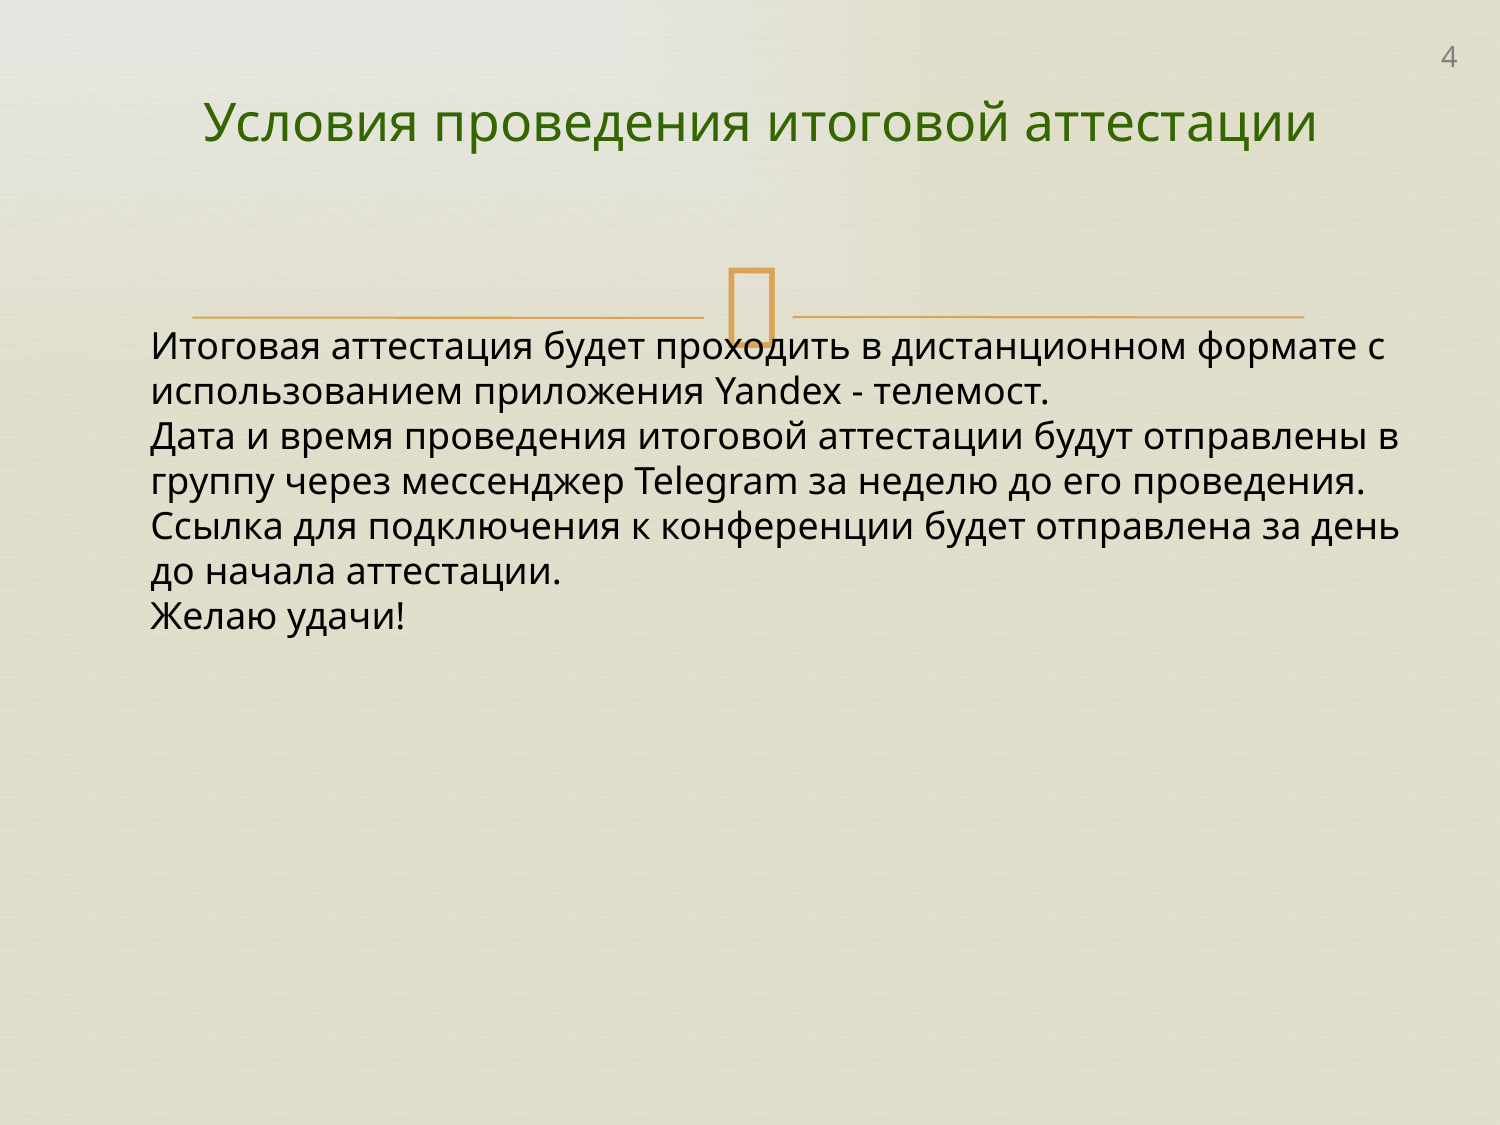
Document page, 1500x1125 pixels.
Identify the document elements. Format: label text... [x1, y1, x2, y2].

text_box Итоговая аттестация будет проходить в дистанционном формате с использованием приложения Yandex - телемост. Дата и время проведения итоговой аттестации будут отправлены в группу через мессенджер Telegram за неделю до его проведения. Ссылка для подключения к конференции будет отправлена за день до начала аттестации. Желаю удачи! [135, 314, 1452, 645]
text_box [1364, 30, 1473, 91]
title Условия проведения итоговой аттестации [105, 60, 1419, 180]
